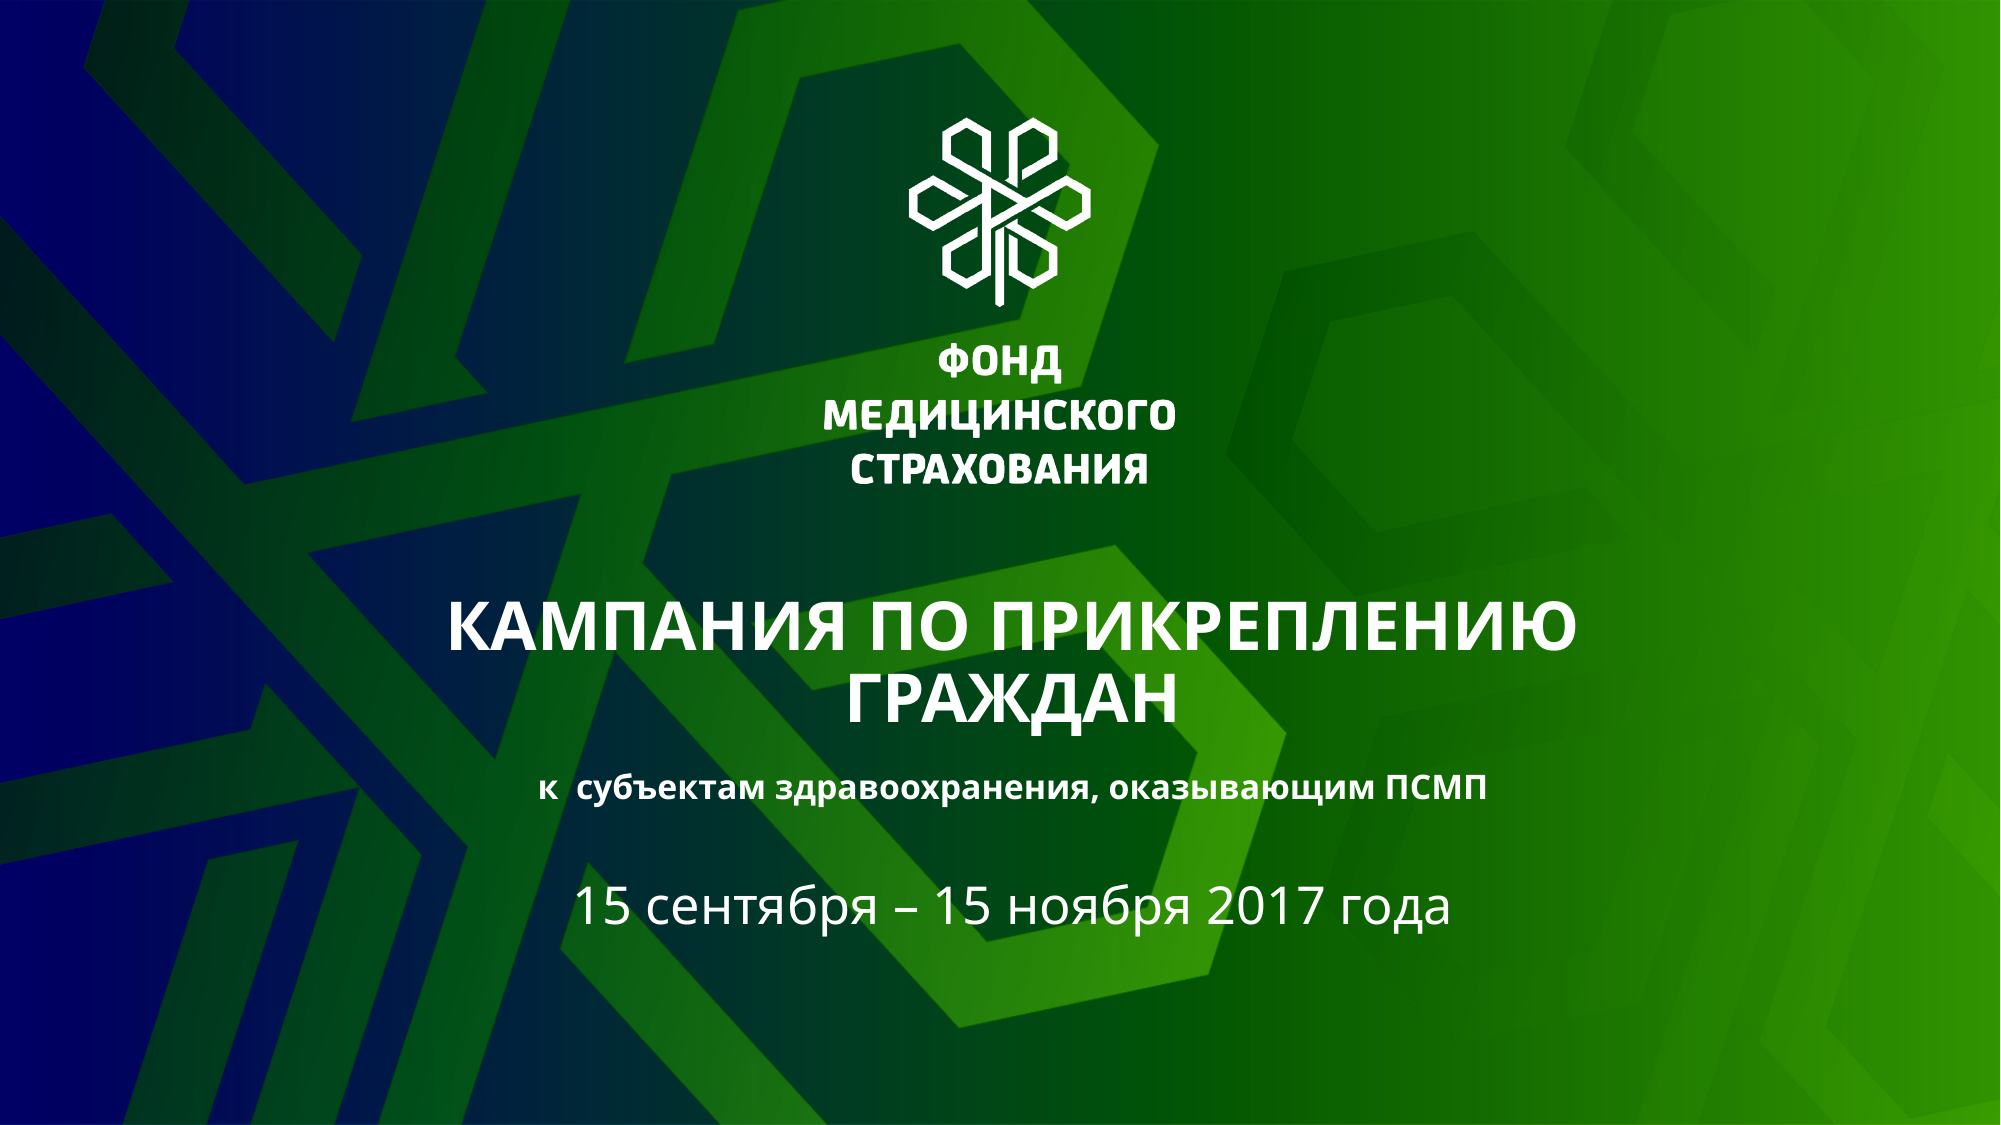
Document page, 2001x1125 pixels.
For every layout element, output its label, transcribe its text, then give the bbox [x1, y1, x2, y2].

title КАМПАНИЯ ПО ПРИКРЕПЛЕНИЮ ГРАЖДАН к субъектам здравоохранения, оказывающим ПСМП 15 сентября – 15 ноября 2017 года [263, 582, 1763, 944]
picture [0, 0, 2001, 1125]
